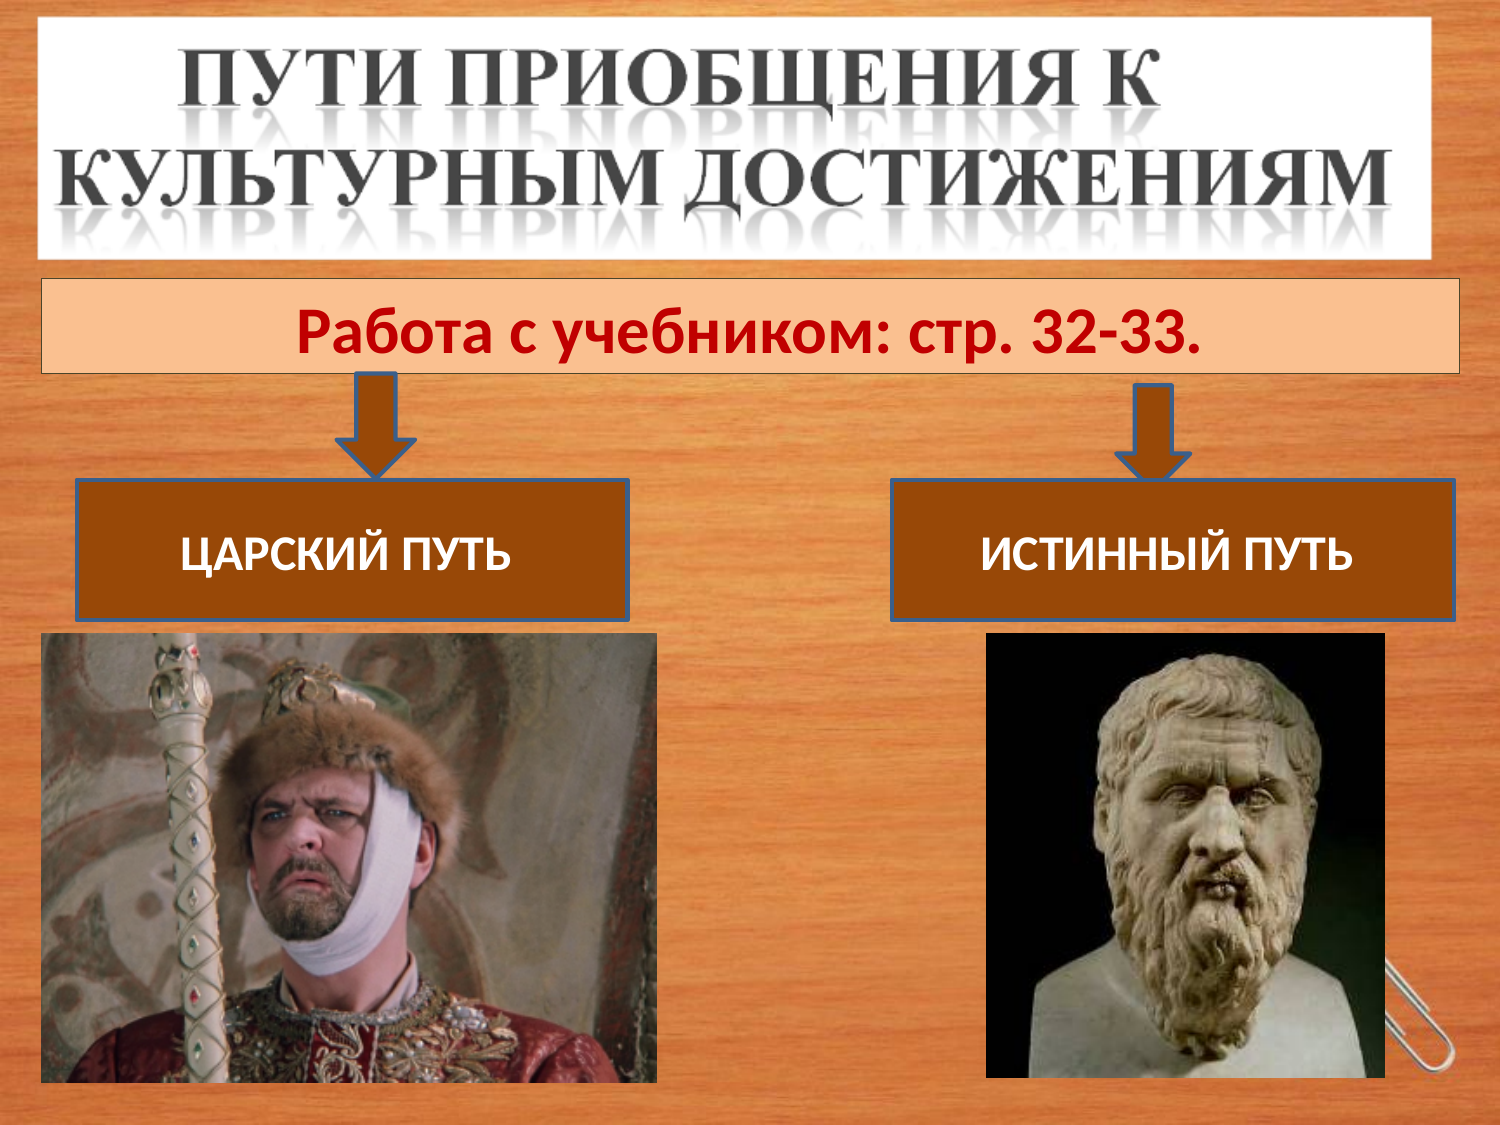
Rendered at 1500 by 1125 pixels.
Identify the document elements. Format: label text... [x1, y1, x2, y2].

subtitle Работа с учебником: стр. 32-33. [41, 278, 1460, 374]
text_box [334, 371, 418, 478]
text_box ЦАРСКИЙ ПУТЬ [75, 478, 630, 622]
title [0, 0, 1447, 307]
text_box [1114, 383, 1193, 478]
picture [0, 0, 1500, 1125]
text_box ИСТИННЫЙ ПУТЬ [890, 478, 1456, 622]
